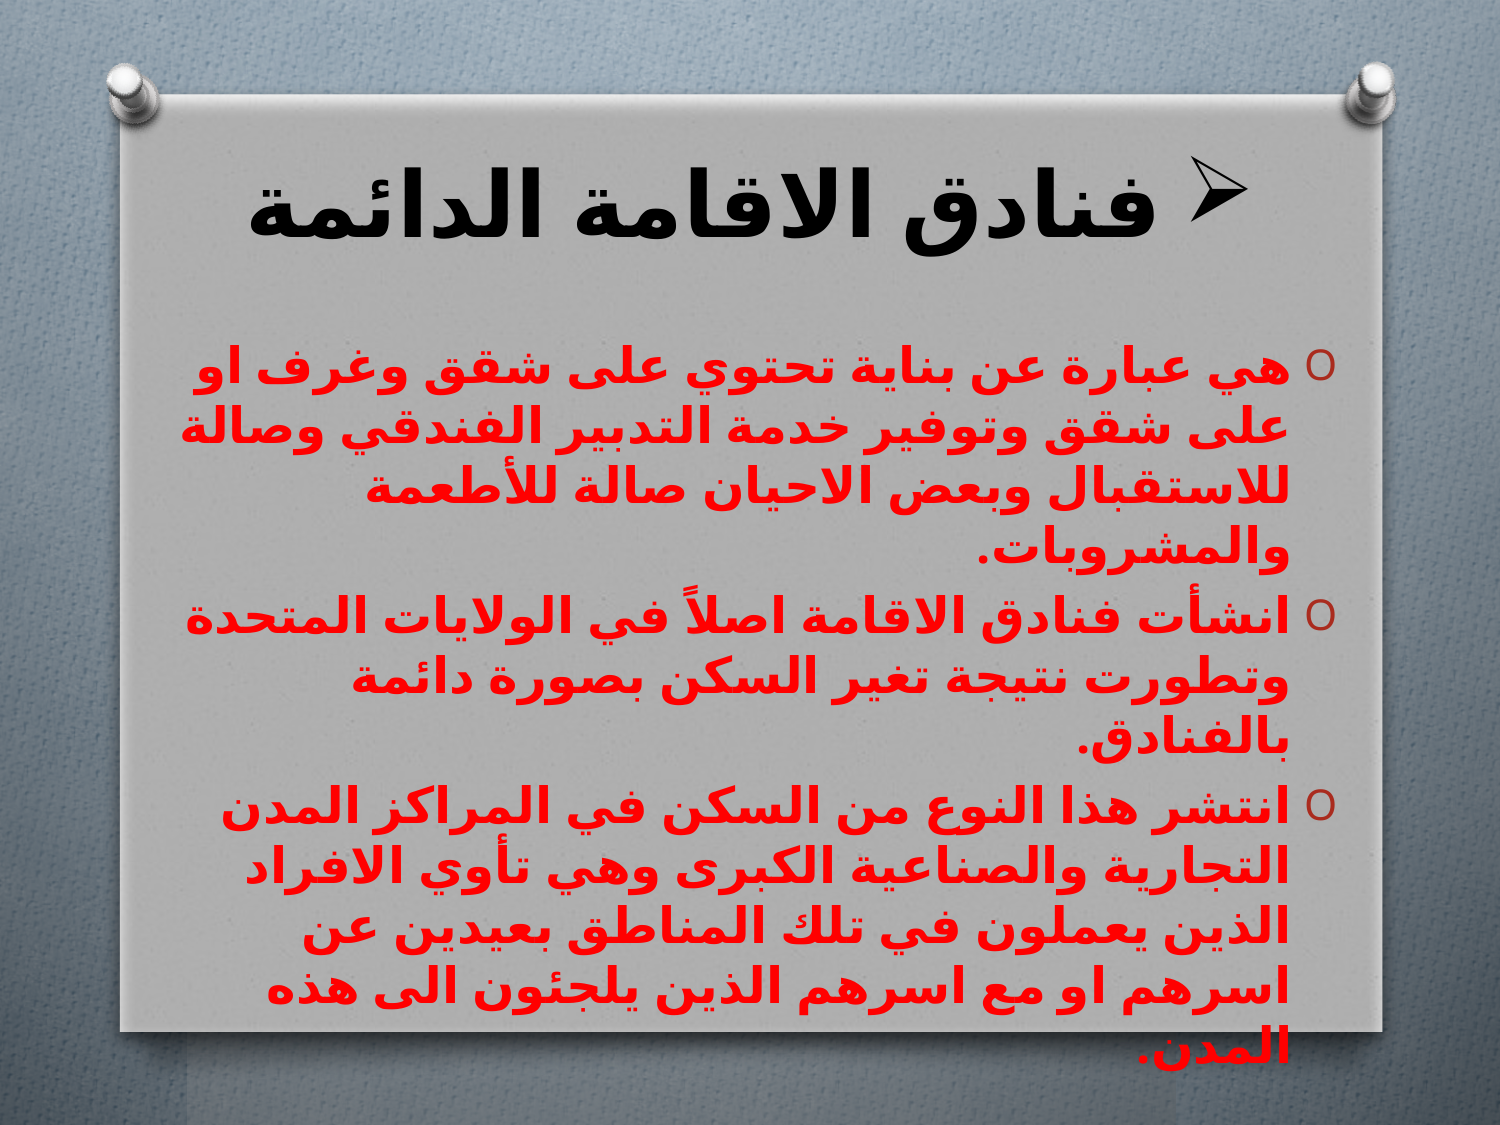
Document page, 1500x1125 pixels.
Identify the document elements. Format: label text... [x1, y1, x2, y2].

picture [75, 29, 198, 153]
list هي عبارة عن بناية تحتوي على شقق وغرف او على شقق وتوفير خدمة التدبير الفندقي وصالة للاستقبال وبعض الاحيان صالة للأطعمة والمشروبات. انشأت فنادق الاقامة اصلاً في الولايات المتحدة وتطورت نتيجة تغير السكن بصورة دائمة بالفنادق. انتشر هذا النوع من السكن في المراكز المدن التجارية والصناعية الكبرى وهي تأوي الافراد الذين يعملون في تلك المناطق بعيدين عن اسرهم او مع اسرهم الذين يلجئون الى هذه المدن. [147, 326, 1353, 1012]
picture [1317, 35, 1439, 156]
title فنادق الاقامة الدائمة [179, 134, 1323, 268]
